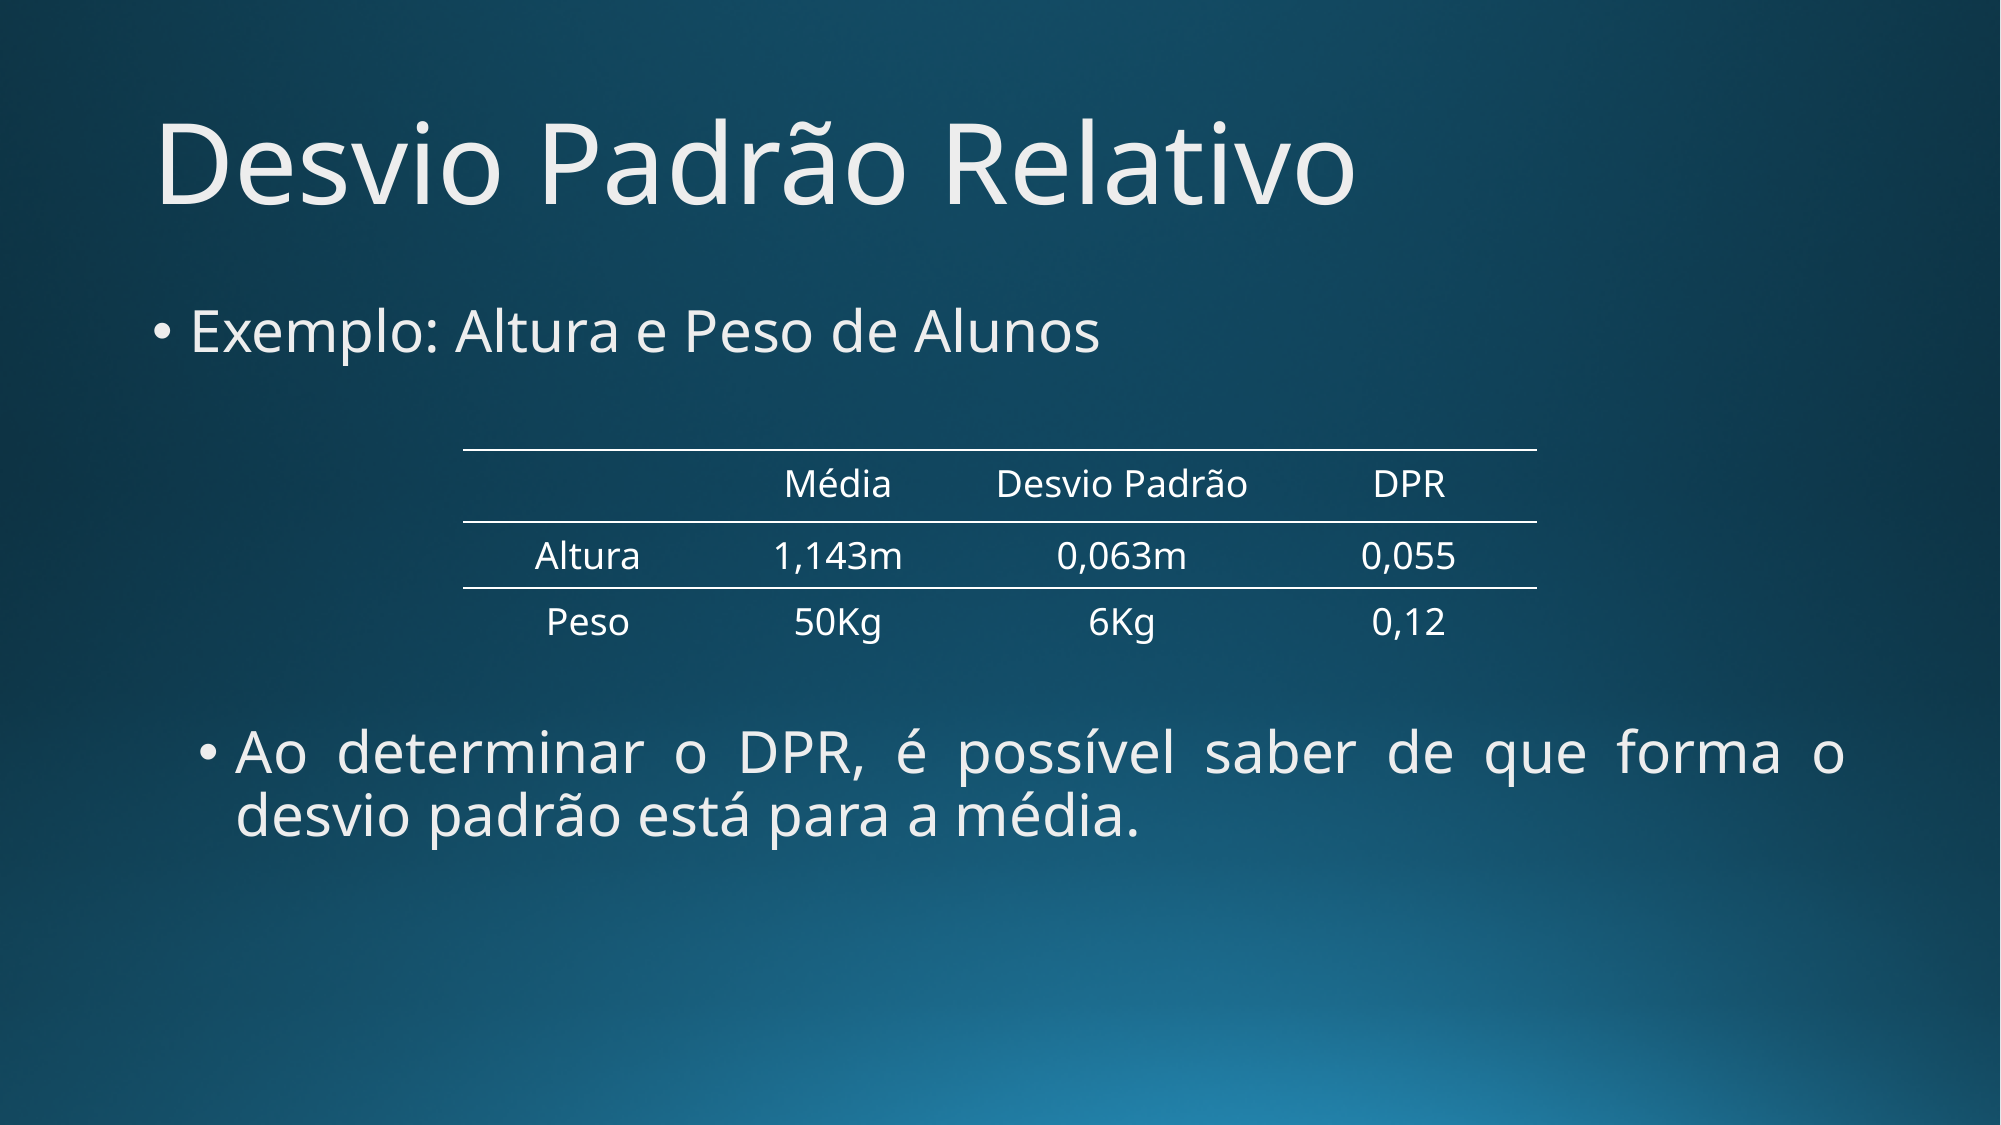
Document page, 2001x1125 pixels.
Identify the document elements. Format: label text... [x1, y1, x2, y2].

table_cell Peso [463, 589, 713, 654]
table_cell 6Kg [963, 589, 1281, 654]
table_cell 0,063m [963, 523, 1281, 587]
table_cell 1,143m [713, 523, 963, 587]
table_header Desvio Padrão [963, 451, 1281, 521]
table_cell Altura [463, 523, 713, 587]
text_box Desvio Padrão Relativo [137, 59, 1863, 278]
table_cell 0,12 [1281, 589, 1537, 654]
table_cell 0,055 [1281, 523, 1537, 587]
table_cell 50Kg [713, 589, 963, 654]
picture [0, 0, 2001, 1125]
text_box Ao determinar o DPR, é possível saber de que forma o desvio padrão está para a média. [183, 715, 1863, 1043]
table_header DPR [1281, 451, 1537, 521]
table_header Média [713, 451, 963, 521]
table_header [463, 451, 713, 521]
text_box Exemplo: Altura e Peso de Alunos [137, 295, 1816, 386]
